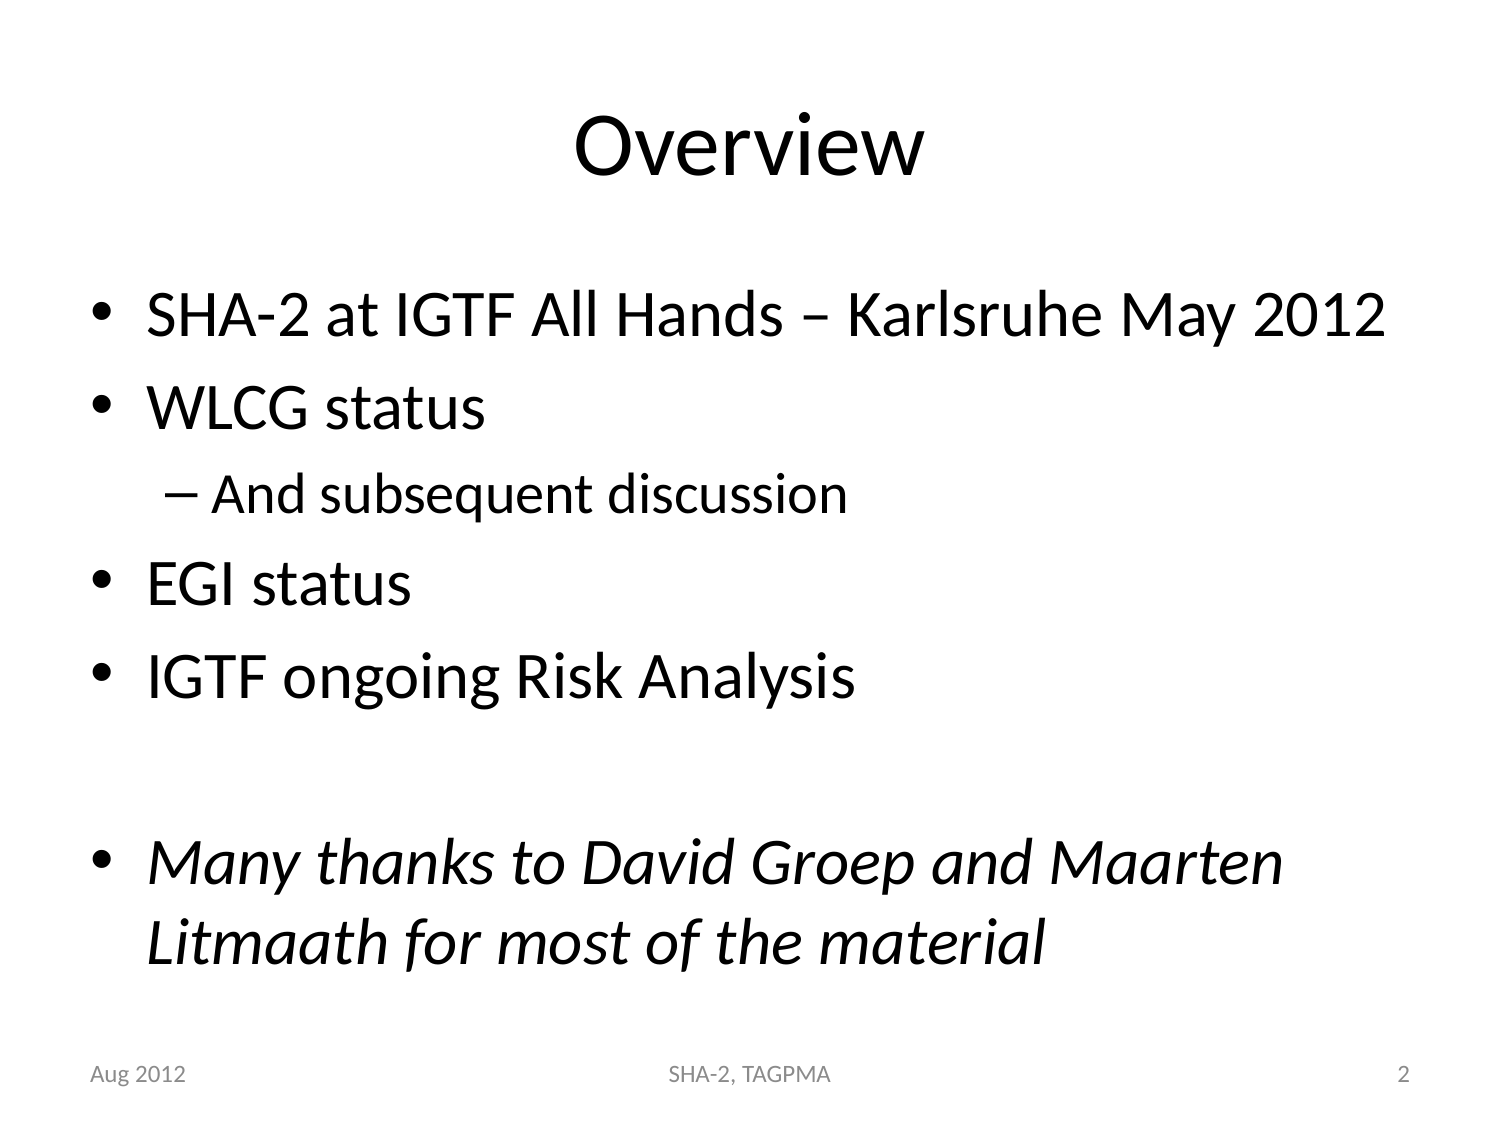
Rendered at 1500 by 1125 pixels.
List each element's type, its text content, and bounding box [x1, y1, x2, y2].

slide_number 2 [1074, 1042, 1425, 1103]
list SHA-2 at IGTF All Hands – Karlsruhe May 2012 WLCG status And subsequent discussion EGI status IGTF ongoing Risk Analysis Many thanks to David Groep and Maarten Litmaath for most of the material [75, 262, 1425, 1005]
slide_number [75, 1042, 425, 1103]
title Overview [75, 45, 1425, 233]
footer SHA-2, TAGPMA [512, 1042, 988, 1103]
